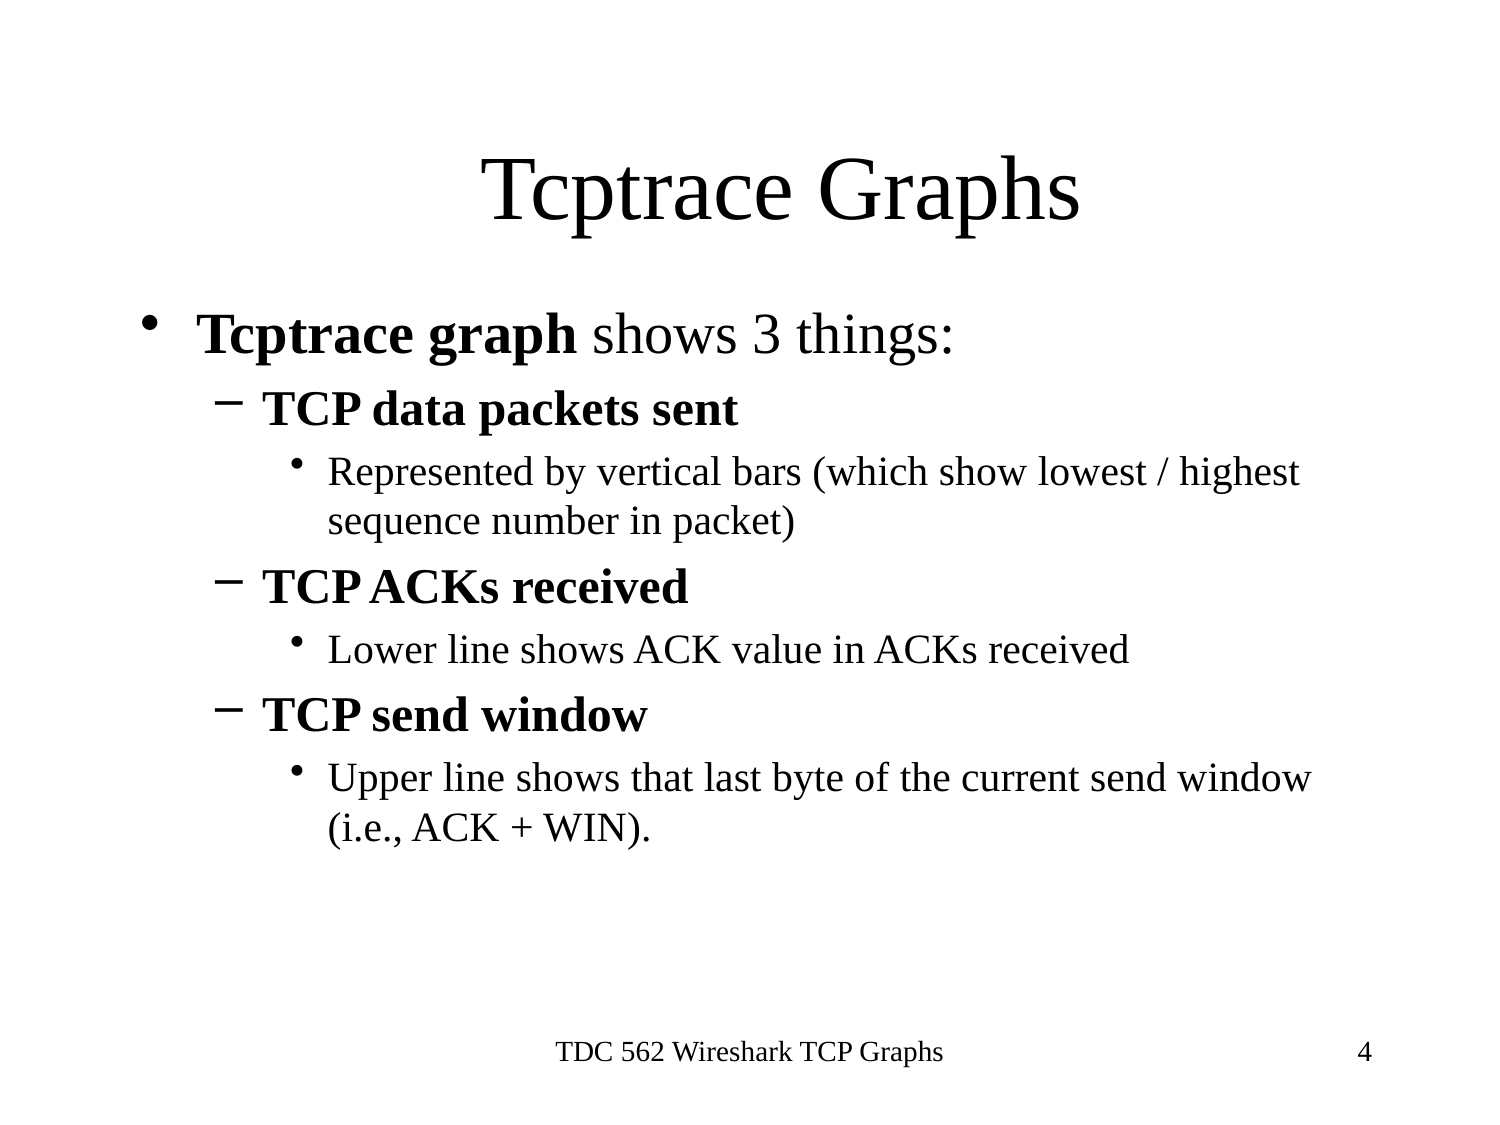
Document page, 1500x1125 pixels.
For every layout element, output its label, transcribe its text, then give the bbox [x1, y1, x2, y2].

footer TDC 562 Wireshark TCP Graphs [512, 1024, 988, 1101]
title Tcptrace Graphs [188, 120, 1375, 246]
list Tcptrace graph shows 3 things: TCP data packets sent Represented by vertical bars (which show lowest / highest sequence number in packet) TCP ACKs received Lower line shows ACK value in ACKs received TCP send window Upper line shows that last byte of the current send window (i.e., ACK + WIN). [125, 287, 1388, 1063]
slide_number 4 [1074, 1024, 1388, 1101]
